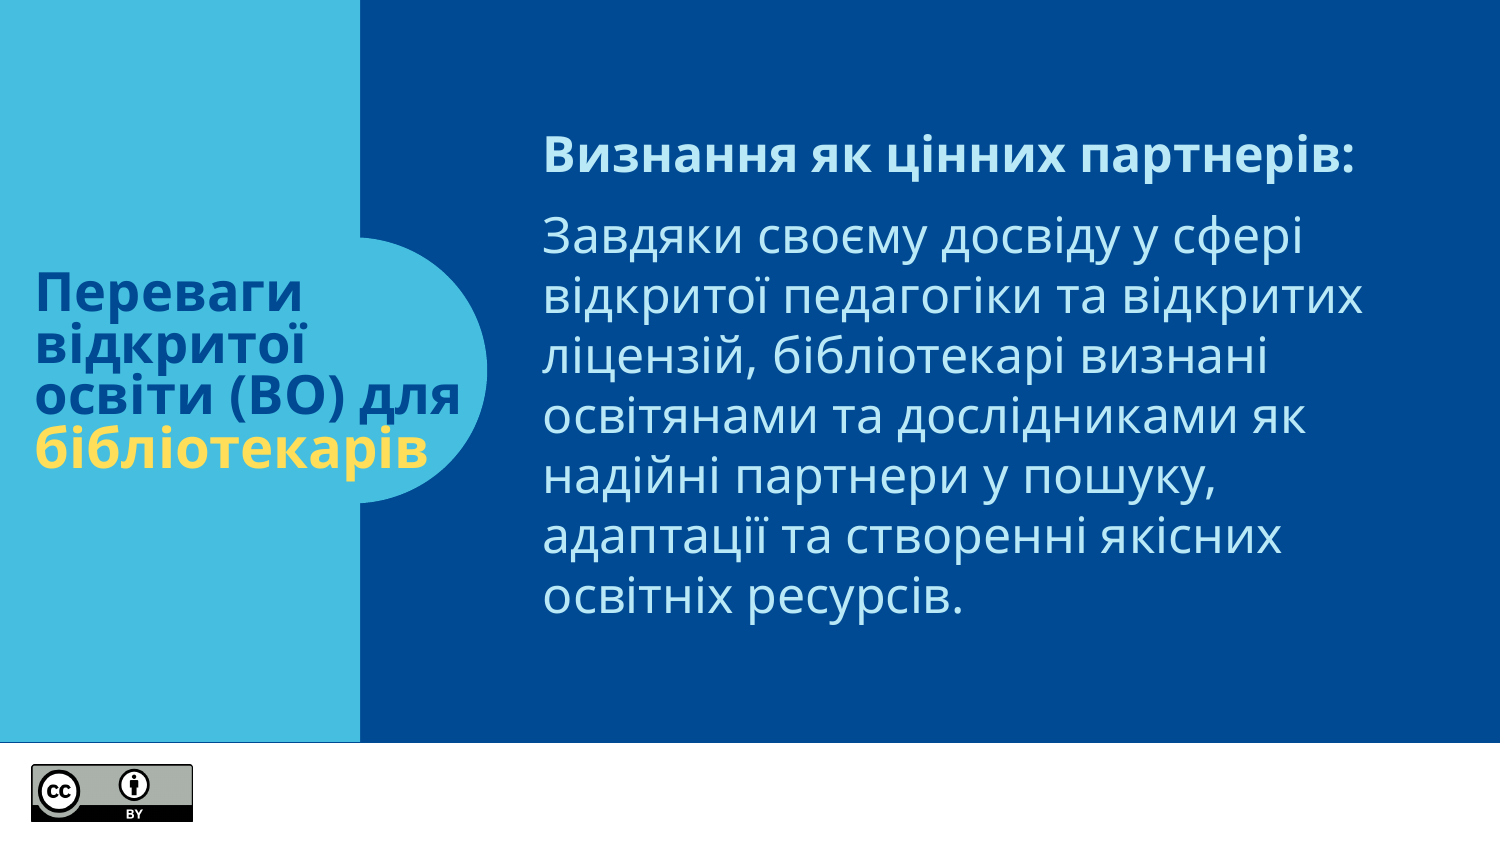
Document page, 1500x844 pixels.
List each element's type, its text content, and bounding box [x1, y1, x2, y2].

text_box Визнання як цінних партнерів: Завдяки своєму досвіду у сфері відкритої педагогіки та відкритих ліцензій, бібліотекарі визнані освітянами та дослідниками як надійні партнери у пошуку, адаптації та створенні якісних освітніх ресурсів. [527, 107, 1443, 639]
text_box Переваги відкритої освіти (BO) для бібліотекарів [19, 254, 488, 495]
text_box [305, 495, 400, 504]
text_box [0, 0, 361, 742]
text_box [287, 237, 418, 254]
text_box [0, 750, 1500, 844]
picture [31, 764, 193, 822]
